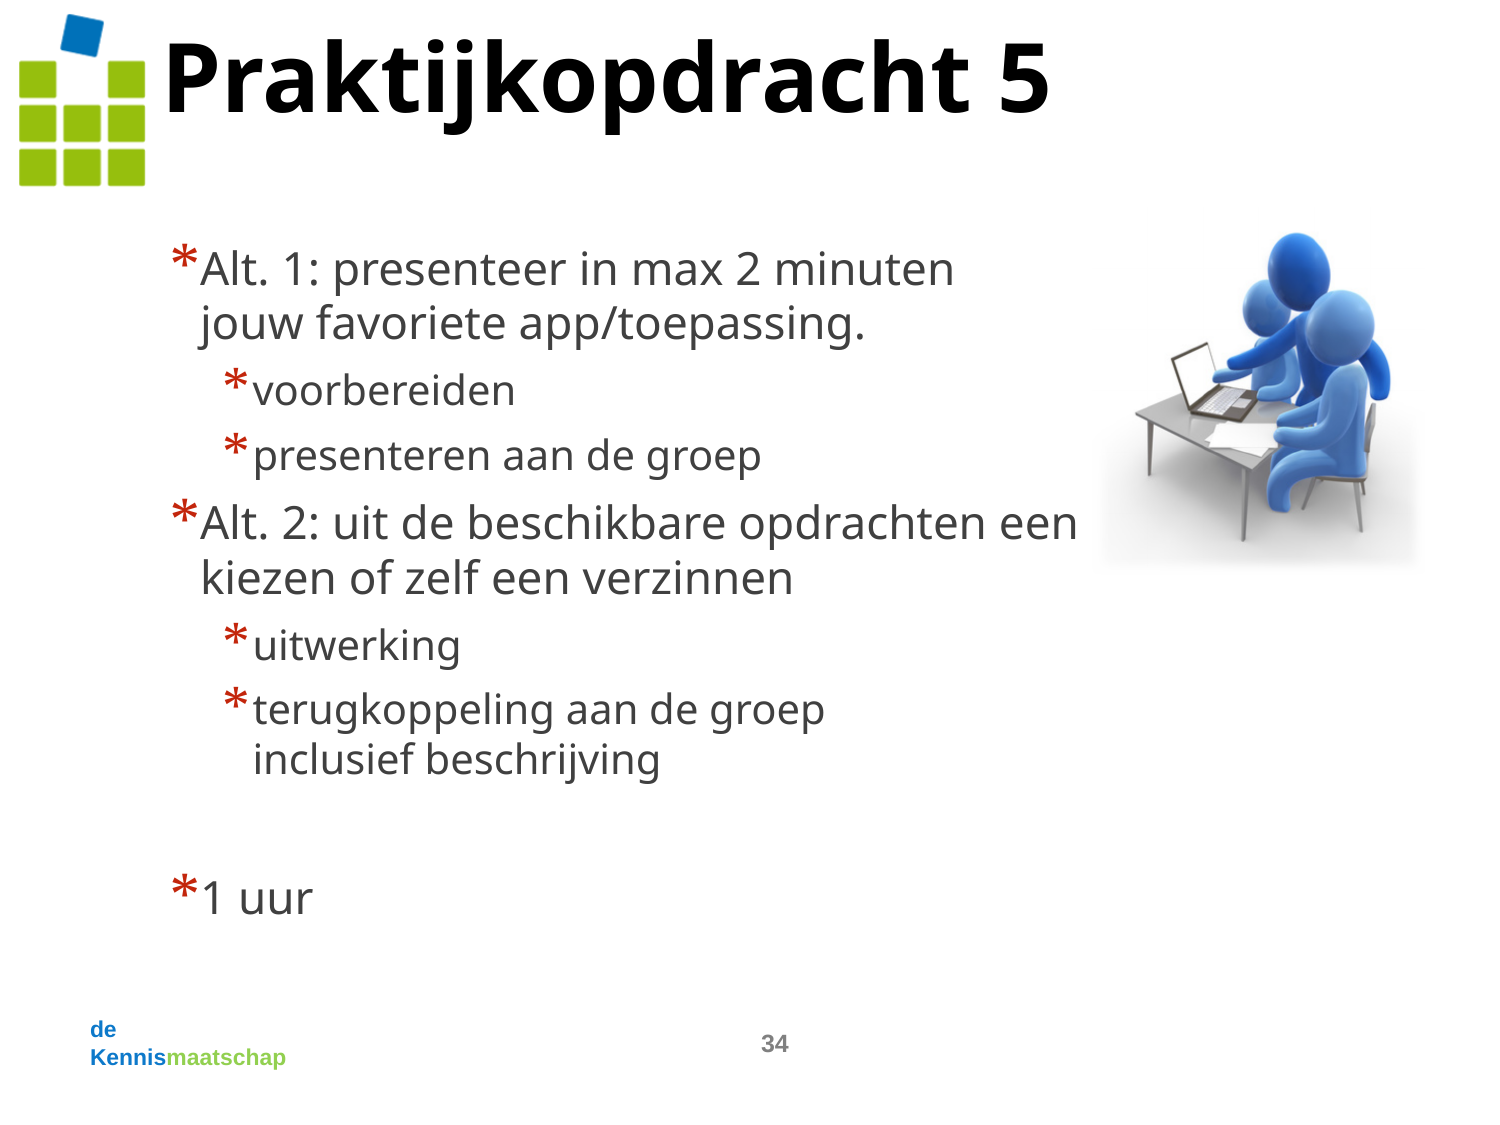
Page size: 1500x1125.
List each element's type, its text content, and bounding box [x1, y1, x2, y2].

picture [1092, 207, 1426, 575]
footer de Kennismaatschap [75, 1012, 624, 1073]
title Praktijkopdracht 5 [146, 8, 1495, 197]
picture [17, 3, 147, 197]
slide_number 34 [624, 1012, 925, 1073]
list Alt. 1: presenteer in max 2 minuten jouw favoriete app/toepassing. voorbereiden presenteren aan de groep Alt. 2: uit de beschikbare opdrachten een kiezen of zelf een verzinnen uitwerking terugkoppeling aan de groep inclusief beschrijving 1 uur [147, 231, 1424, 965]
